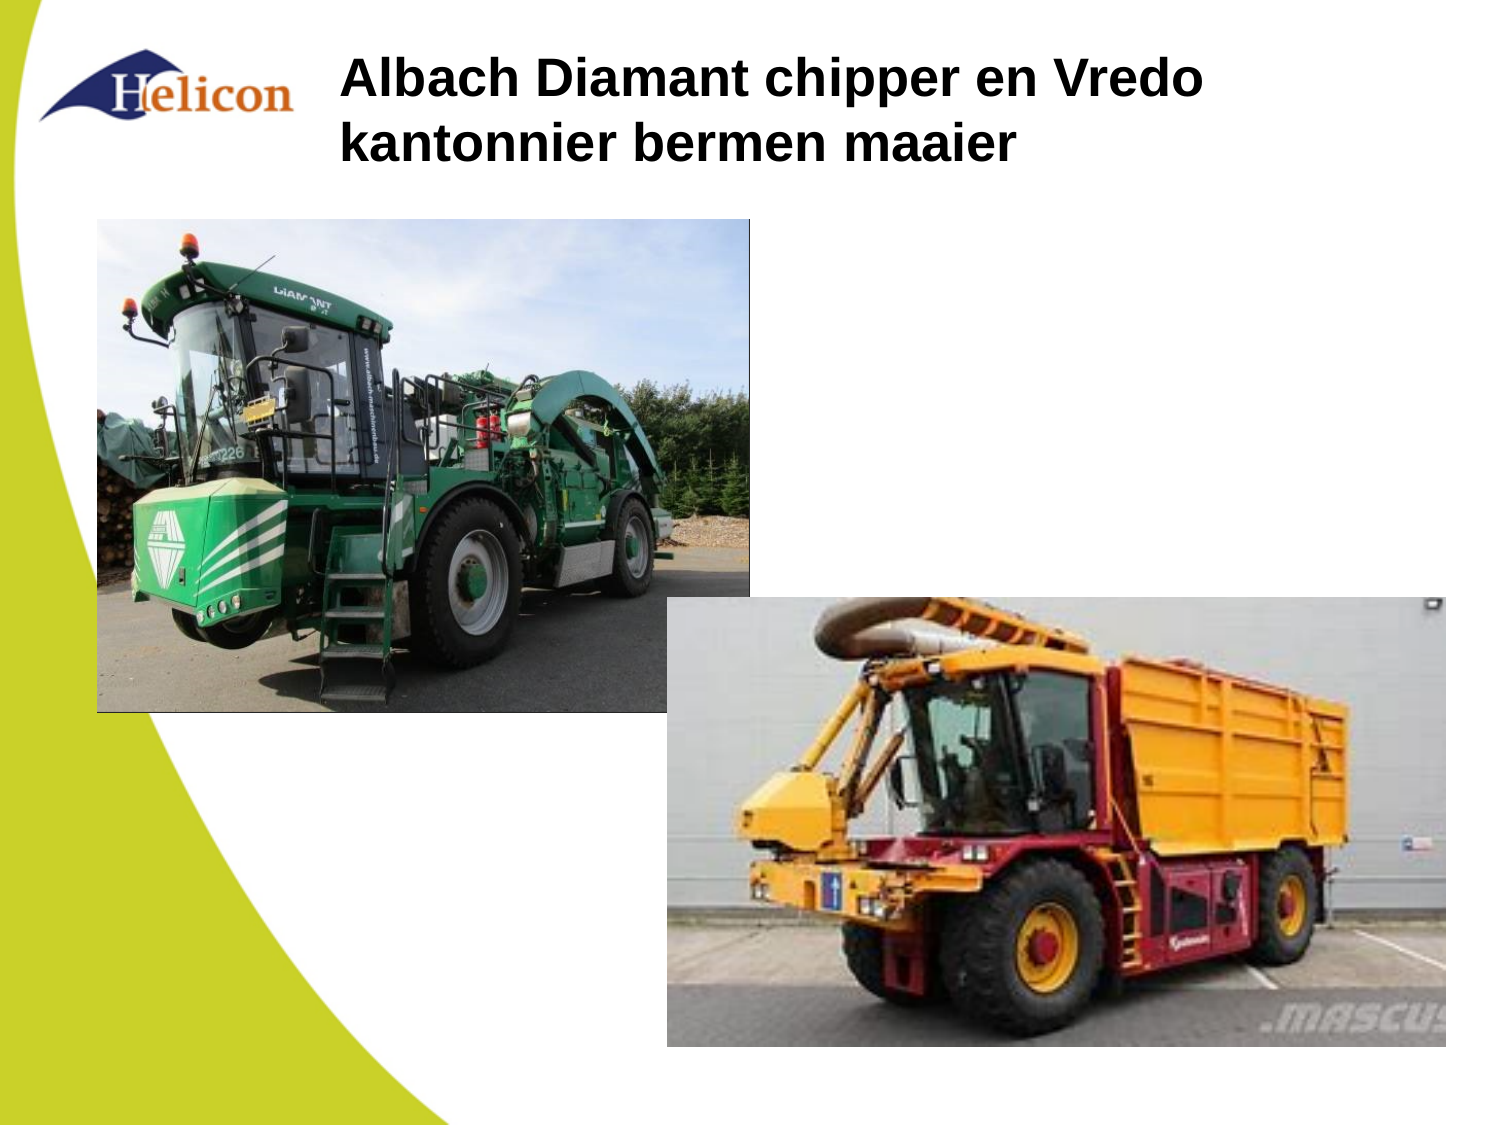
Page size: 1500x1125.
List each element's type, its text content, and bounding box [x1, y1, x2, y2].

title Albach Diamant chipper en Vredo kantonnier bermen maaier [324, 54, 1415, 161]
picture [0, 0, 1500, 1125]
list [97, 219, 751, 714]
